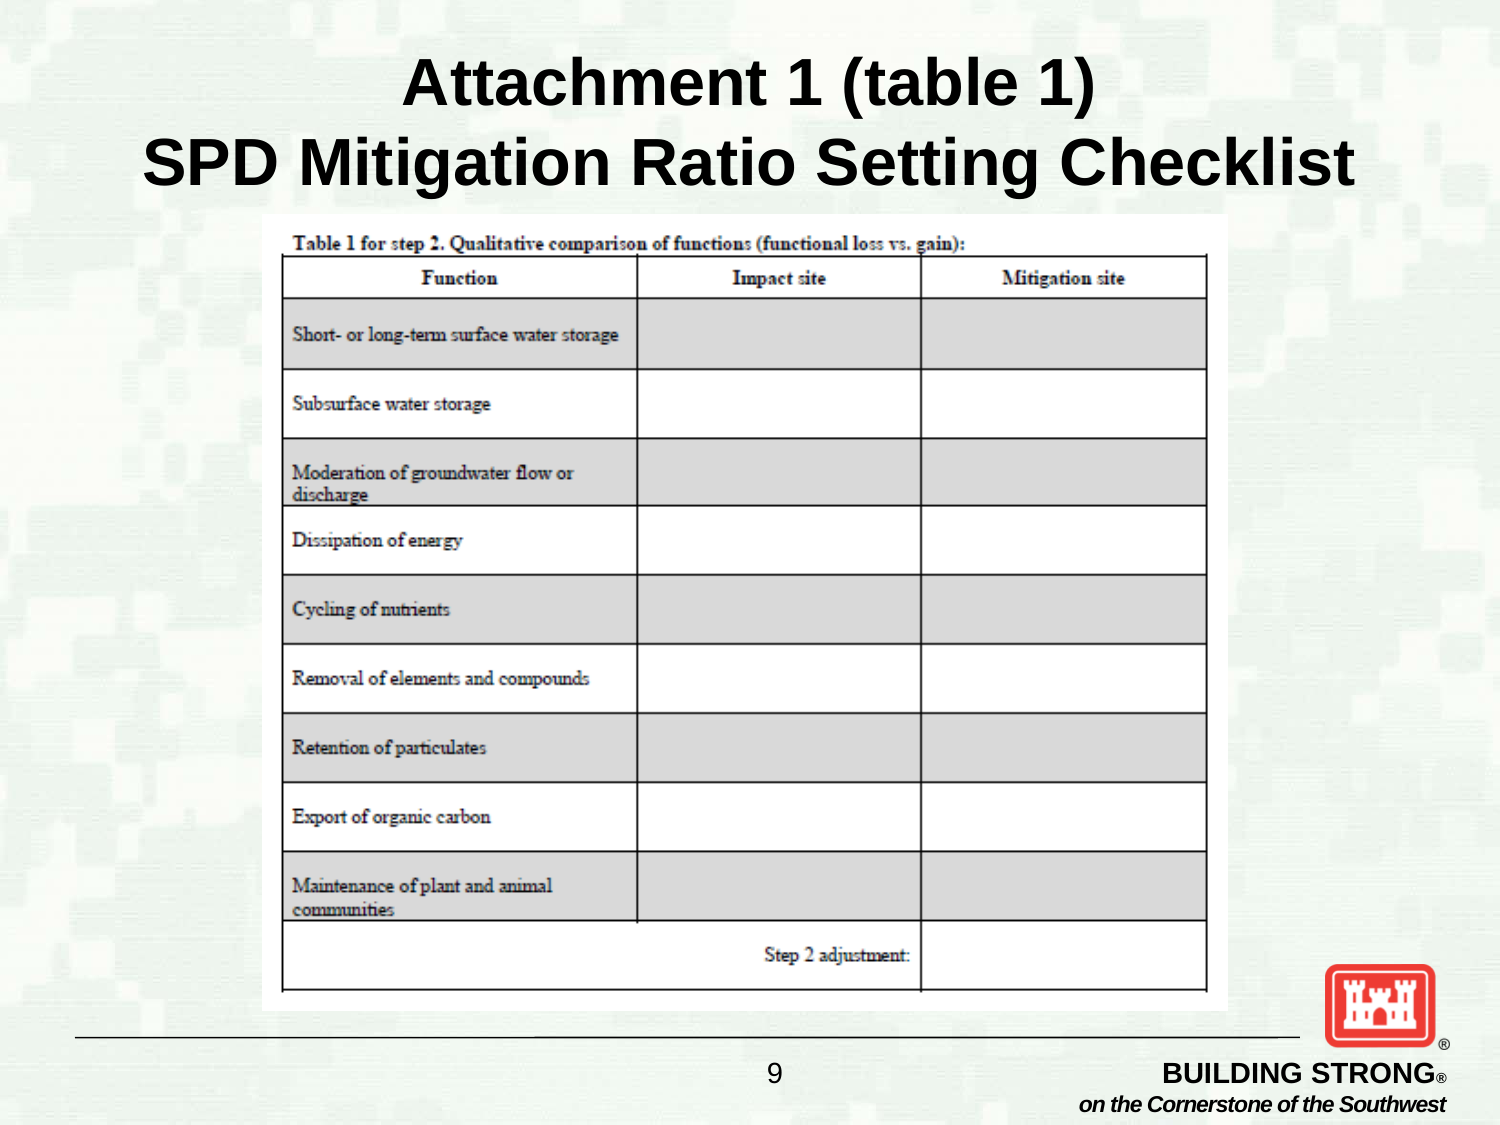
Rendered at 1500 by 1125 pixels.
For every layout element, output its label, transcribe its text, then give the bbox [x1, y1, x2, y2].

picture [0, 0, 1500, 1125]
title Attachment 1 (table 1) SPD Mitigation Ratio Setting Checklist [74, 24, 1426, 213]
slide_number 9 [599, 1046, 951, 1125]
